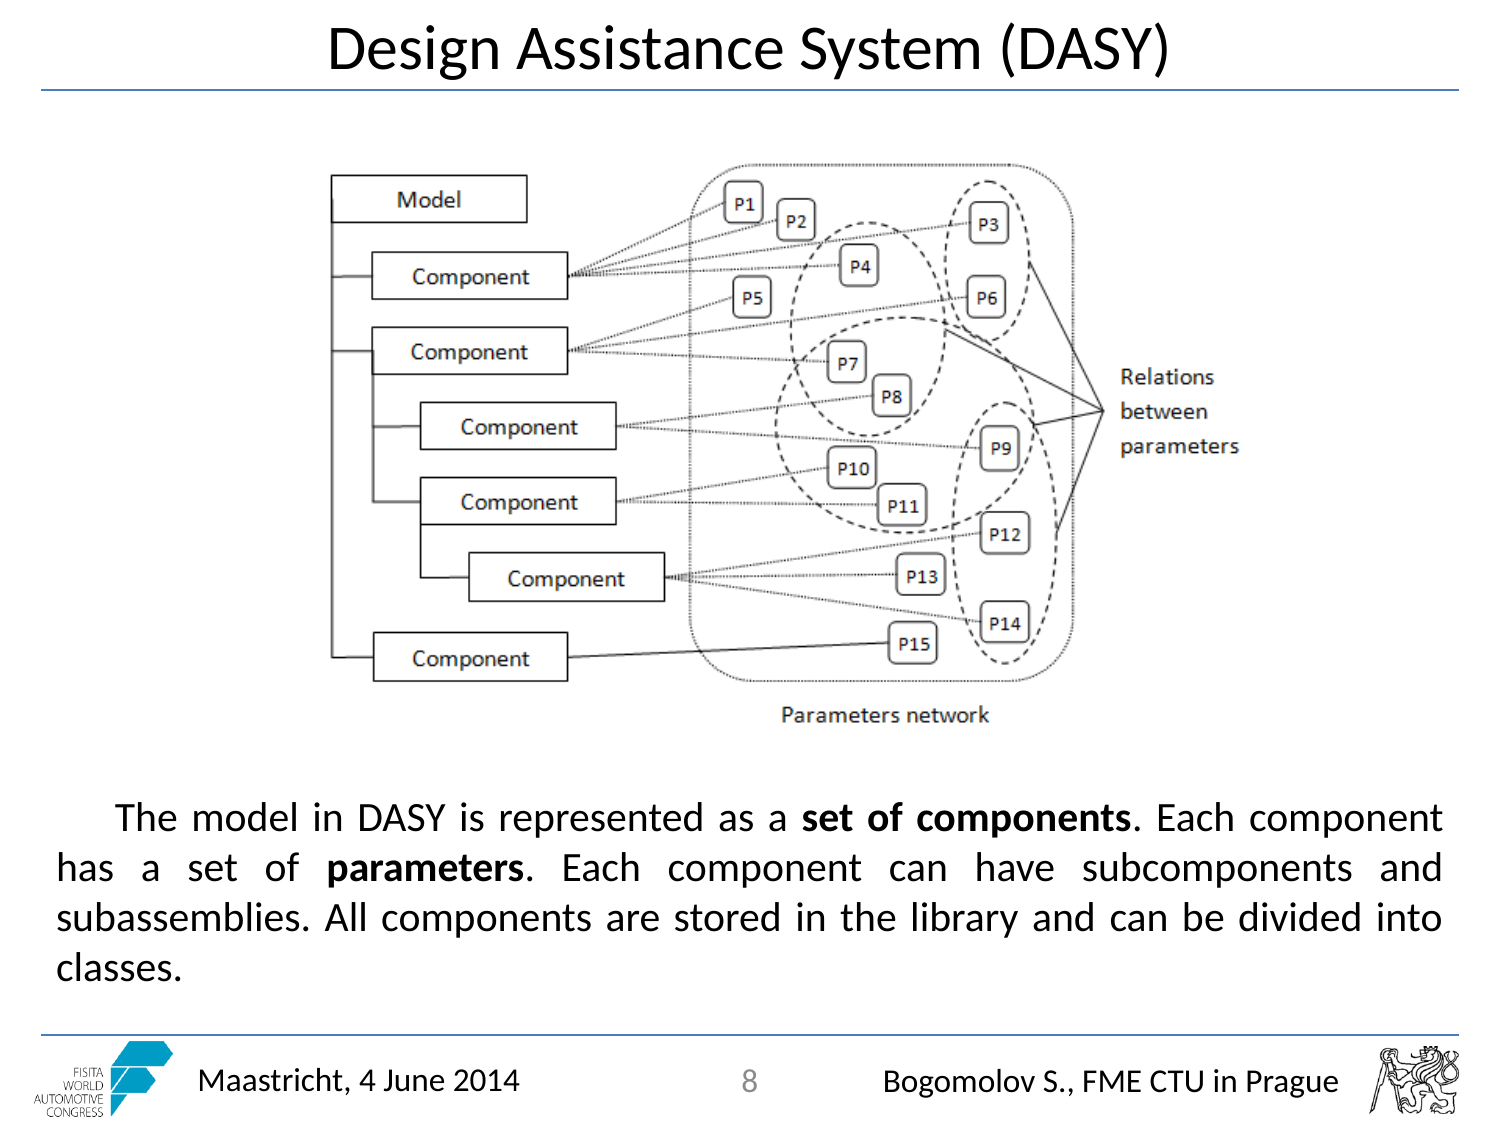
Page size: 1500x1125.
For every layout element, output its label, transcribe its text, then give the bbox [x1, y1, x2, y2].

title Design Assistance System (DASY) [75, 0, 1425, 90]
picture [306, 153, 1259, 740]
picture [31, 1037, 174, 1119]
slide_number 8 [711, 1049, 789, 1110]
text_box The model in DASY is represented as a set of components. Each component has a set of parameters. Each component can have subcomponents and subassemblies. All components are stored in the library and can be divided into classes. [41, 782, 1459, 998]
picture [1369, 1046, 1459, 1114]
